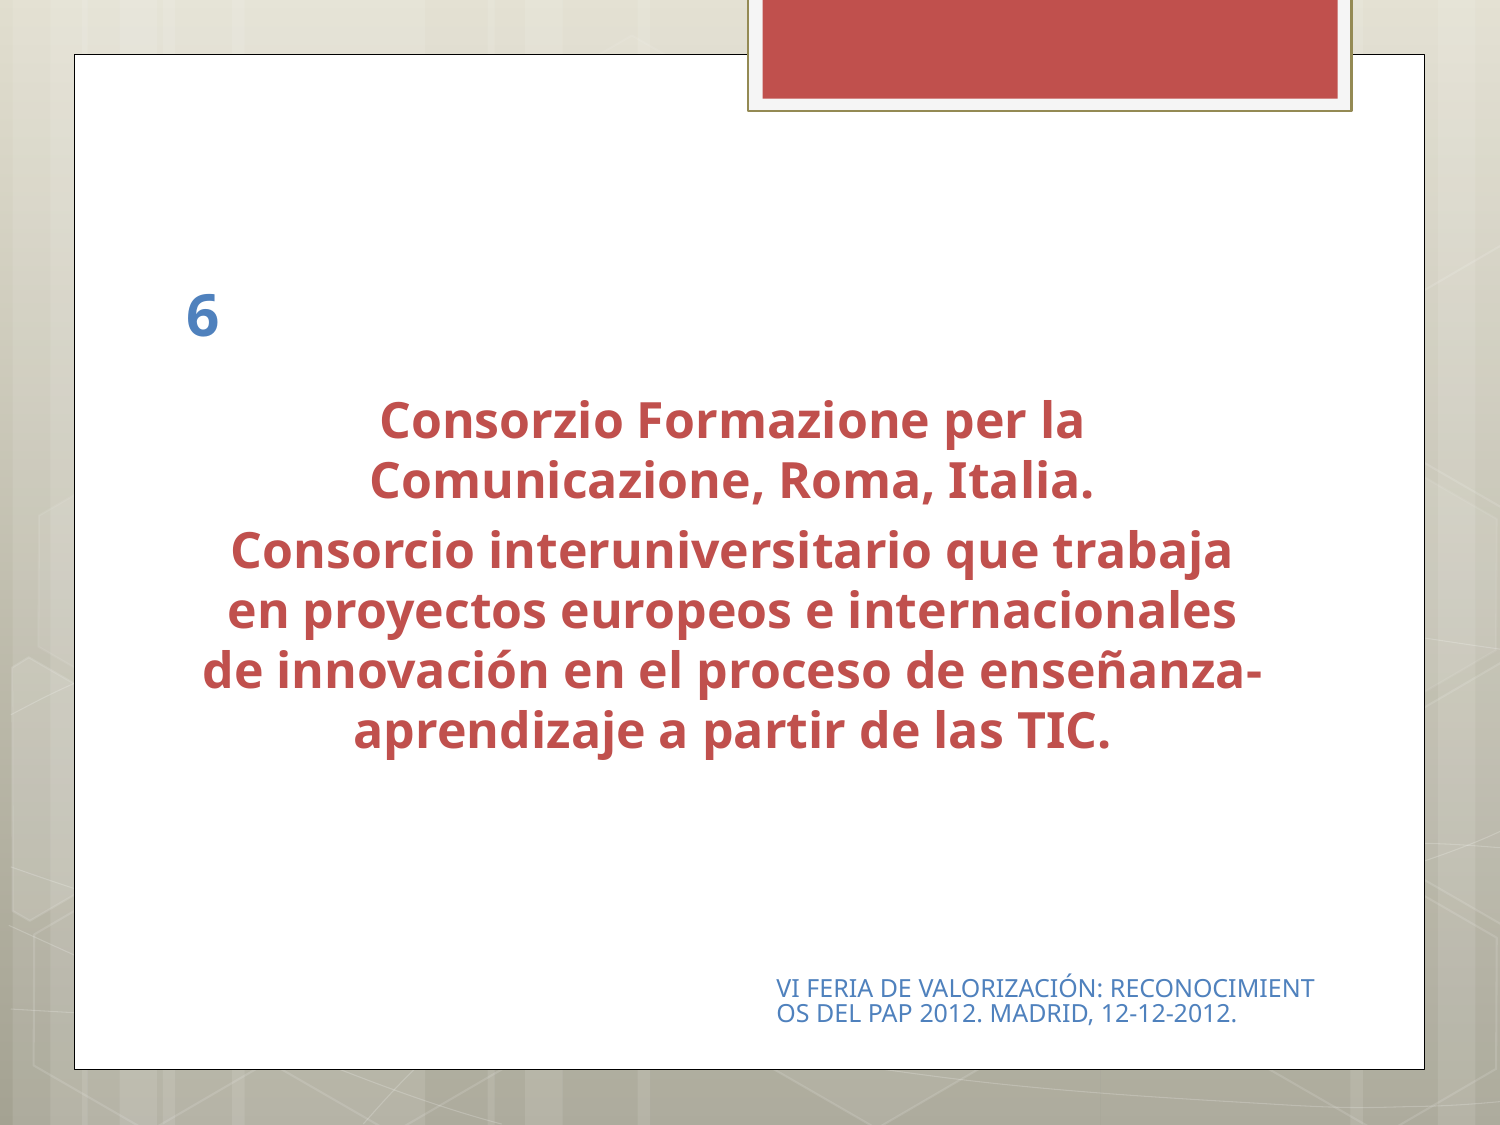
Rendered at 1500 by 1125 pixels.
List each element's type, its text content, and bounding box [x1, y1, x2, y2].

list Consorzio Formazione per la Comunicazione, Roma, Italia. Consorcio interuniversitario que trabaja en proyectos europeos e internacionales de innovación en el proceso de enseñanza-aprendizaje a partir de las TIC. [171, 381, 1283, 957]
footer VI FERIA DE VALORIZACIÓN: RECONOCIMIENTOS DEL PAP 2012. MADRID, 12-12-2012. [761, 960, 1336, 1020]
title 6 [171, 168, 1324, 357]
